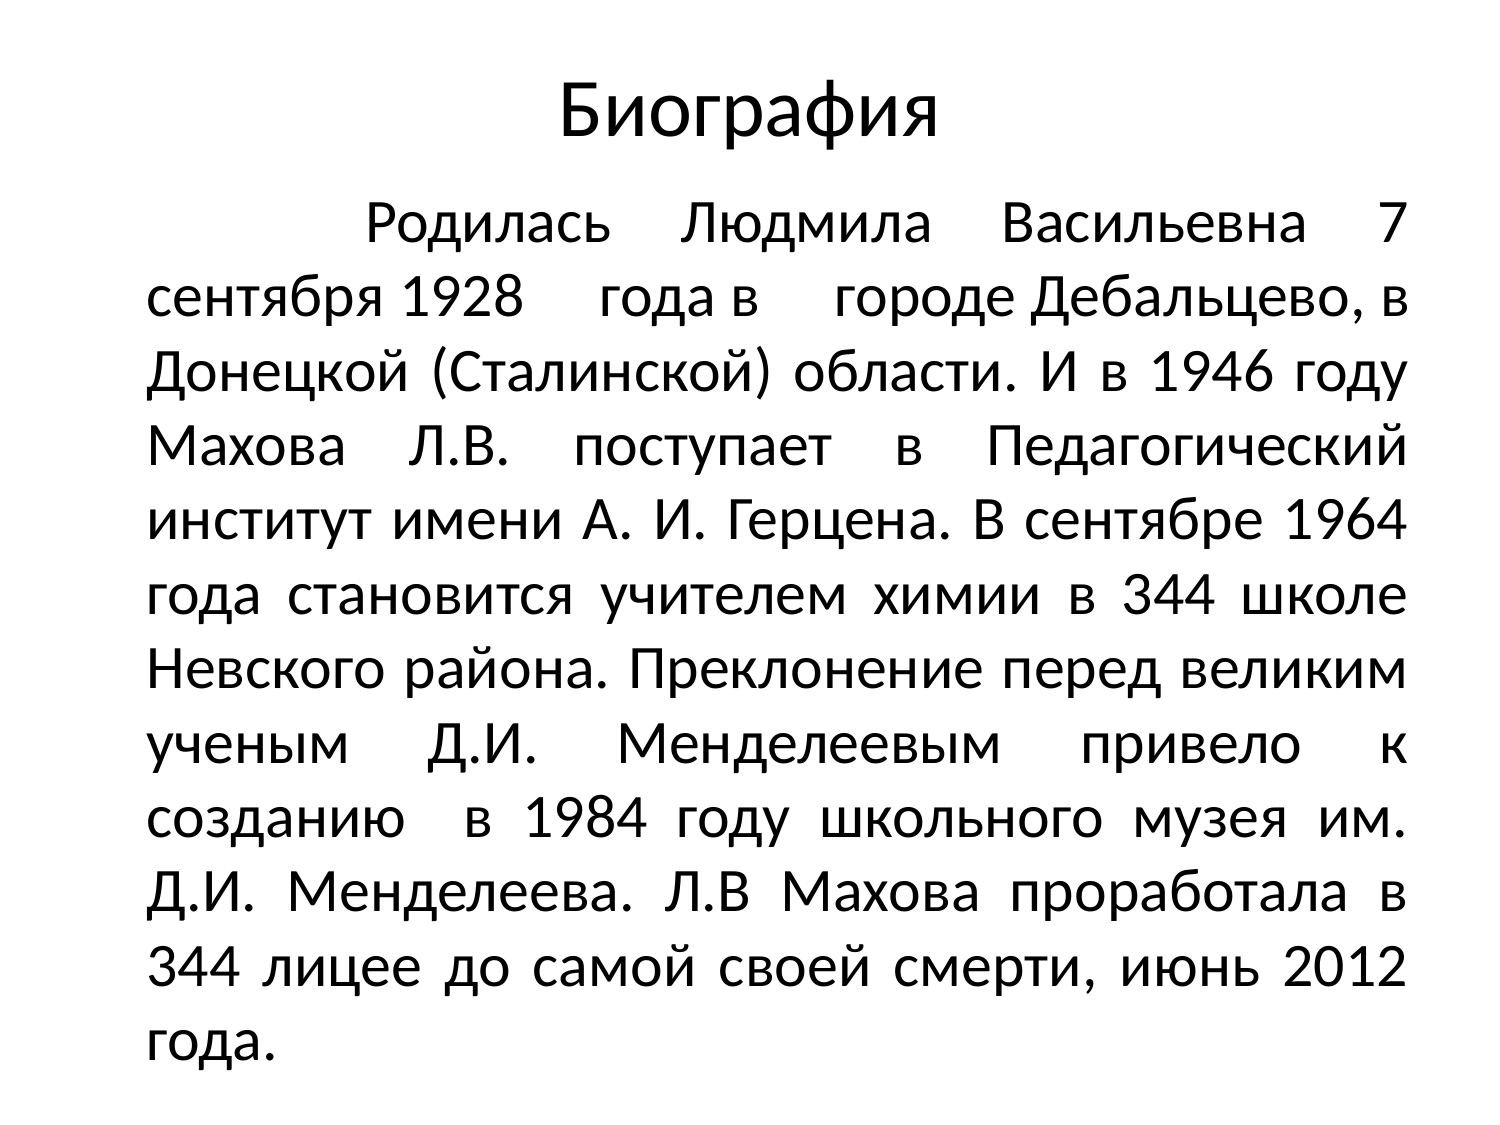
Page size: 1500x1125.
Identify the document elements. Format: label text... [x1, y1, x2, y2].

title Биография [75, 45, 1425, 161]
list Родилась Людмила Васильевна 7 сентября 1928 года в городе Дебальцево, в Донецкой (Сталинской) области. И в 1946 году Махова Л.В. поступает в Педагогический институт имени А. И. Герцена. В сентябре 1964 года становится учителем химии в 344 школе Невского района. Преклонение перед великим ученым Д.И. Менделеевым привело к созданию в 1984 году школьного музея им. Д.И. Менделеева. Л.В Махова проработала в 344 лицее до самой своей смерти, июнь 2012 года. [75, 172, 1425, 1094]
